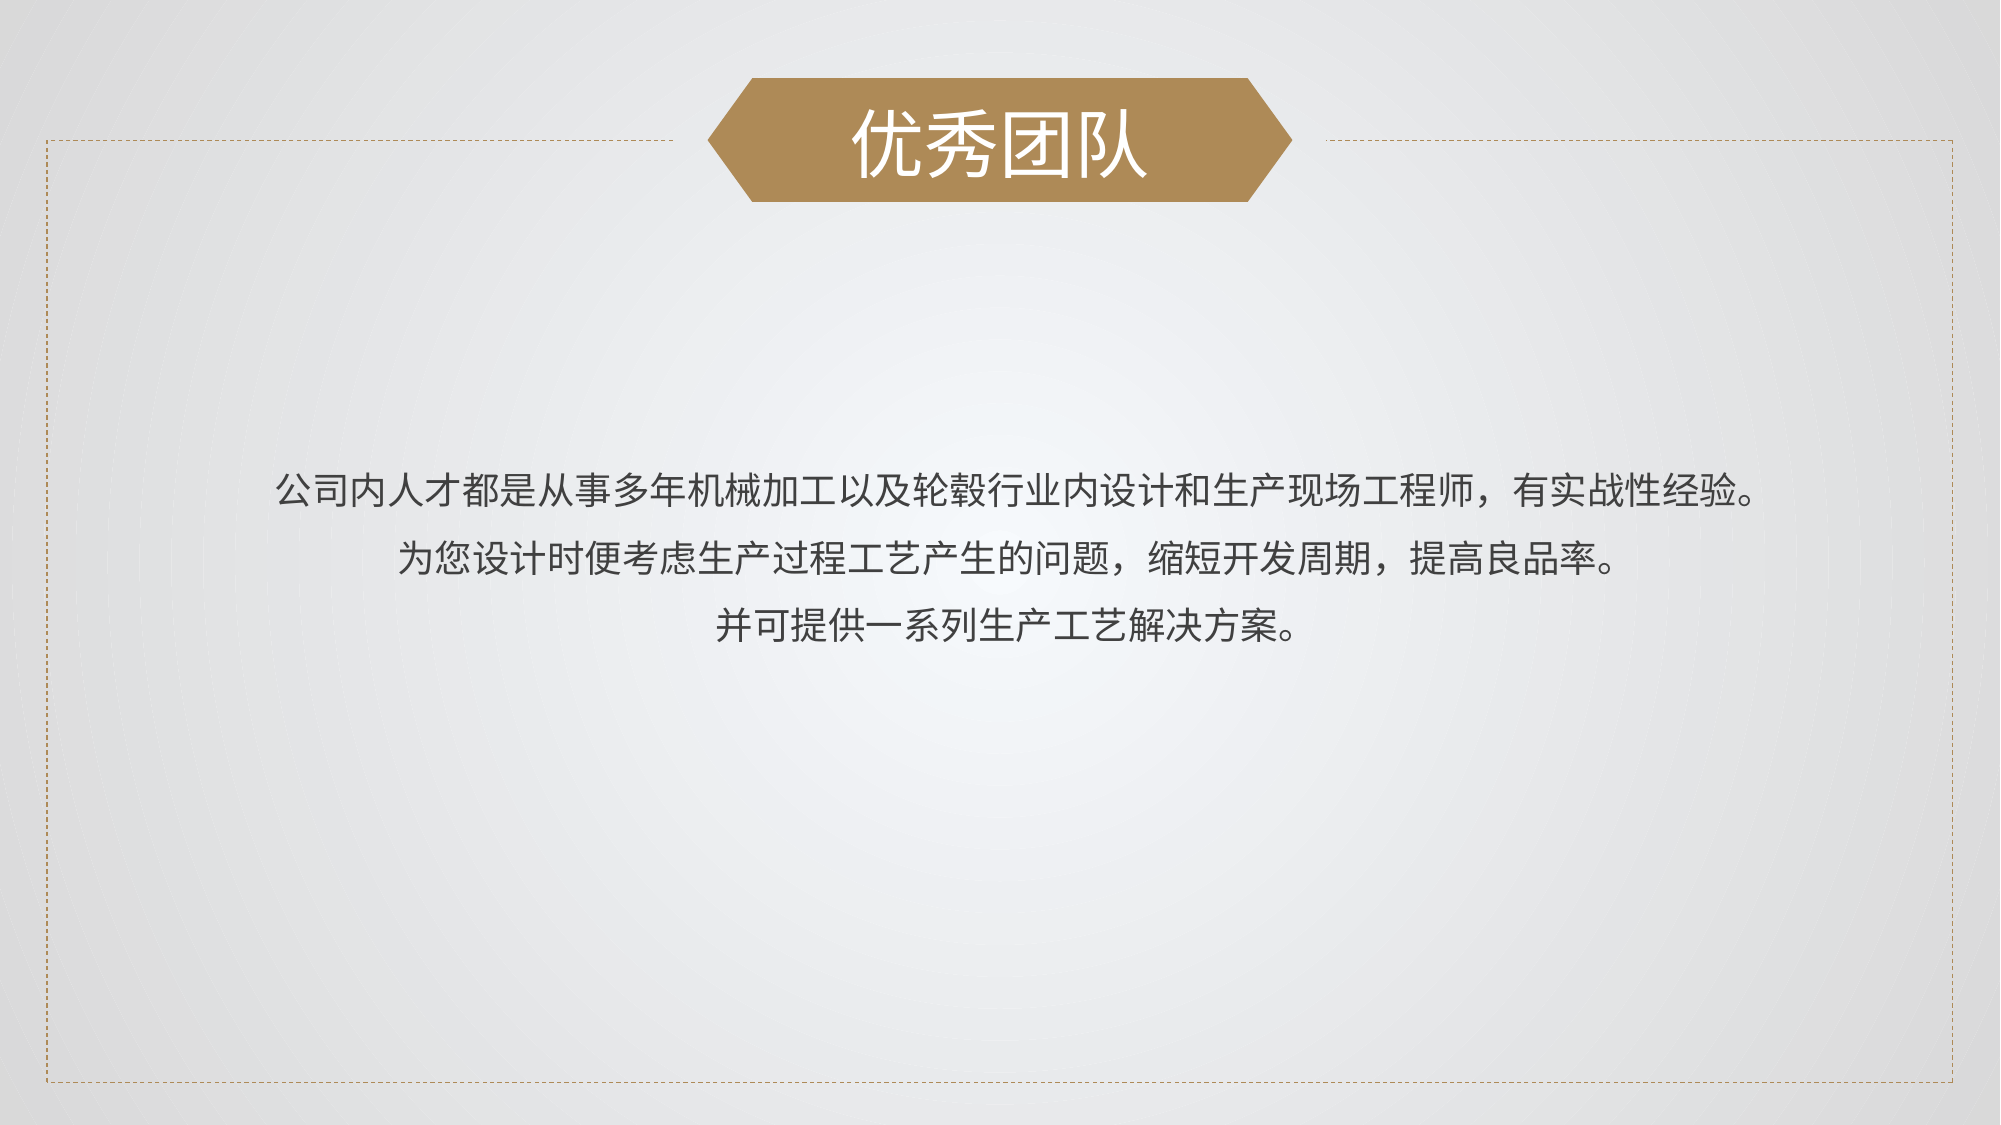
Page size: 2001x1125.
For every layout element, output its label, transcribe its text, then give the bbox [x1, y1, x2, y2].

text_box 公司内人才都是从事多年机械加工以及轮毂行业内设计和生产现场工程师，有实战性经验。 为您设计时便考虑生产过程工艺产生的问题，缩短开发周期，提高良品率。 并可提供一系列生产工艺解决方案。 [118, 437, 1914, 655]
text_box 优秀团队 [835, 90, 1165, 195]
